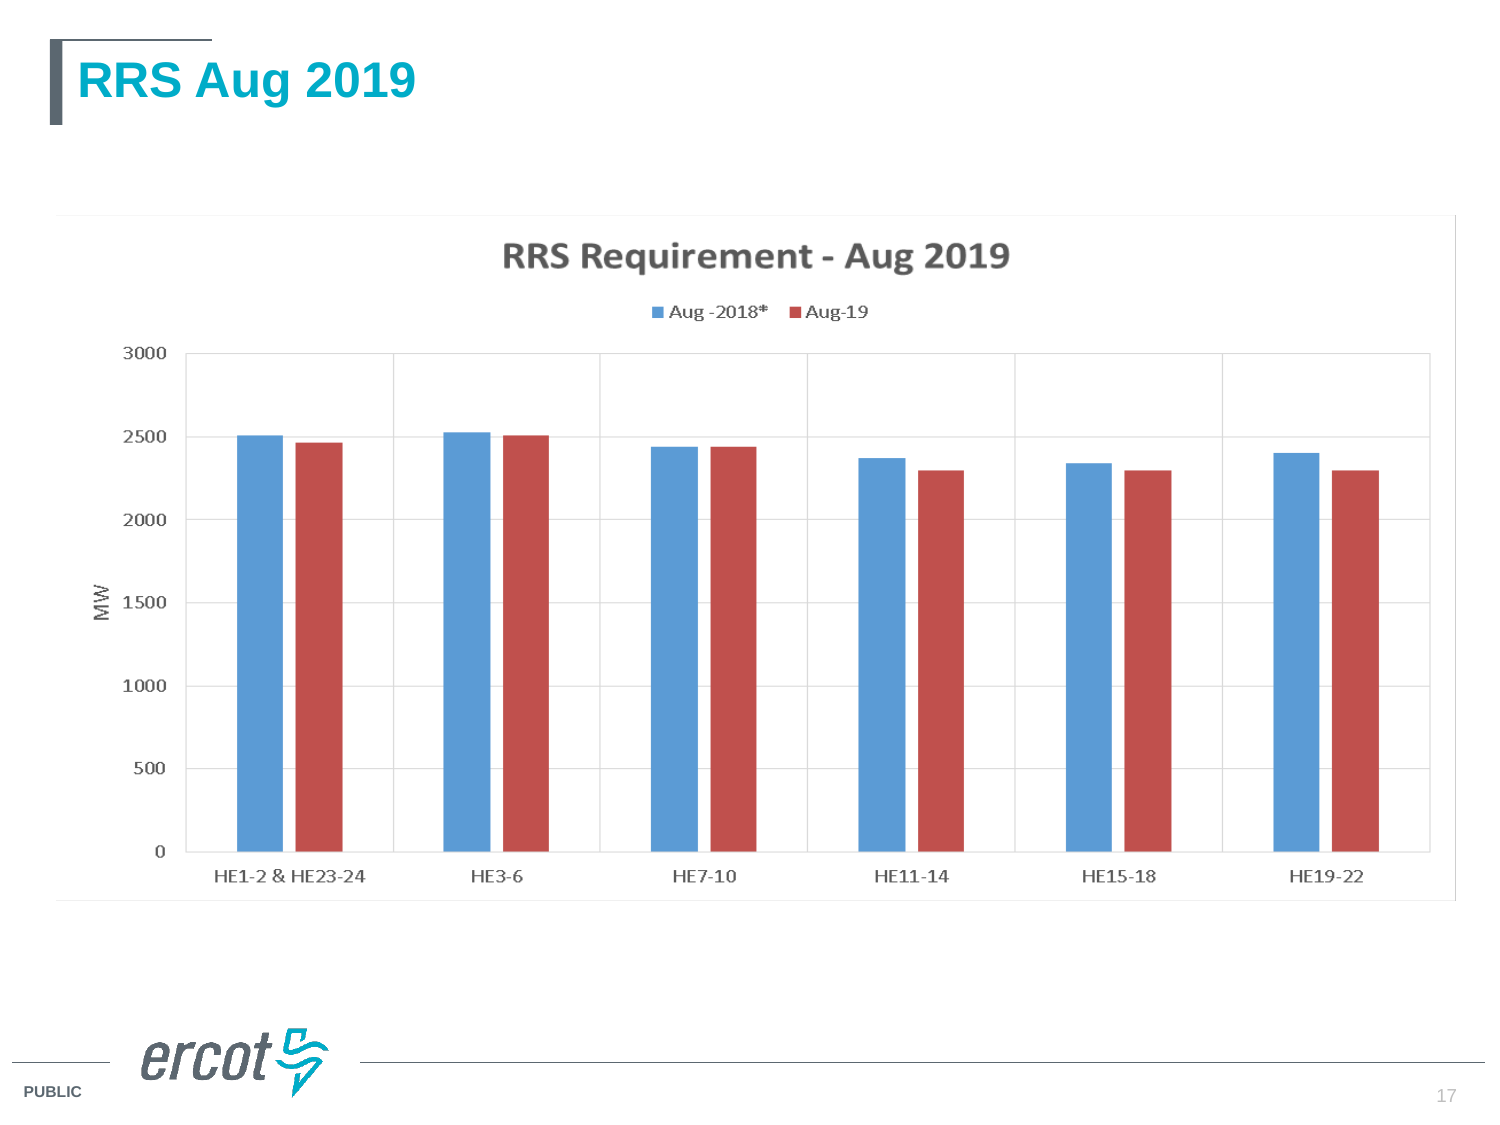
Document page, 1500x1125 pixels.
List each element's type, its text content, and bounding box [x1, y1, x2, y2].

picture [56, 214, 1457, 903]
title RRS Aug 2019 [62, 39, 1450, 125]
picture [137, 1024, 332, 1100]
